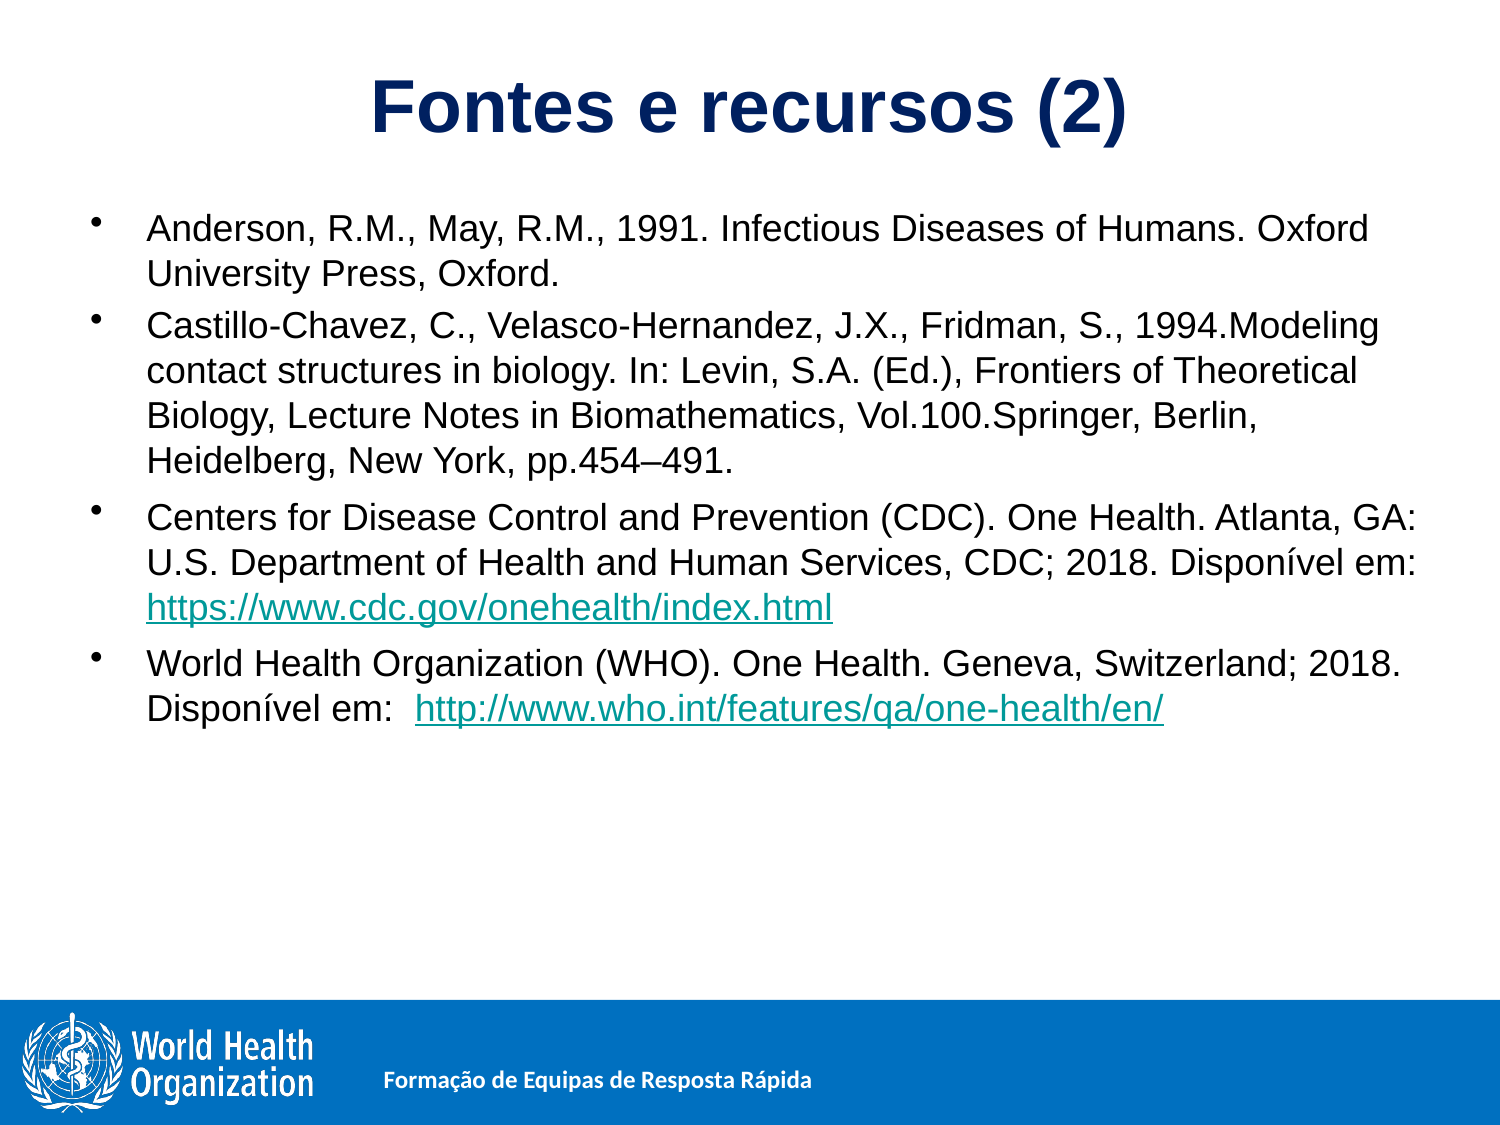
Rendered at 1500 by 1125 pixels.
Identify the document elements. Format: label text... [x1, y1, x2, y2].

title Fontes e recursos (2) [74, 44, 1426, 162]
list Anderson, R.M., May, R.M., 1991. Infectious Diseases of Humans. Oxford University Press, Oxford. Castillo-Chavez, C., Velasco-Hernandez, J.X., Fridman, S., 1994.Modeling contact structures in biology. In: Levin, S.A. (Ed.), Frontiers of Theoretical Biology, Lecture Notes in Biomathematics, Vol.100.Springer, Berlin, Heidelberg, New York, pp.454–491. Centers for Disease Control and Prevention (CDC). One Health. Atlanta, GA: U.S. Department of Health and Human Services, CDC; 2018. Disponível em: https://www.cdc.gov/onehealth/index.html World Health Organization (WHO). One Health. Geneva, Switzerland; 2018. Disponível em: http://www.who.int/features/qa/one-health/en/ [74, 196, 1448, 1006]
picture [21, 1012, 313, 1113]
